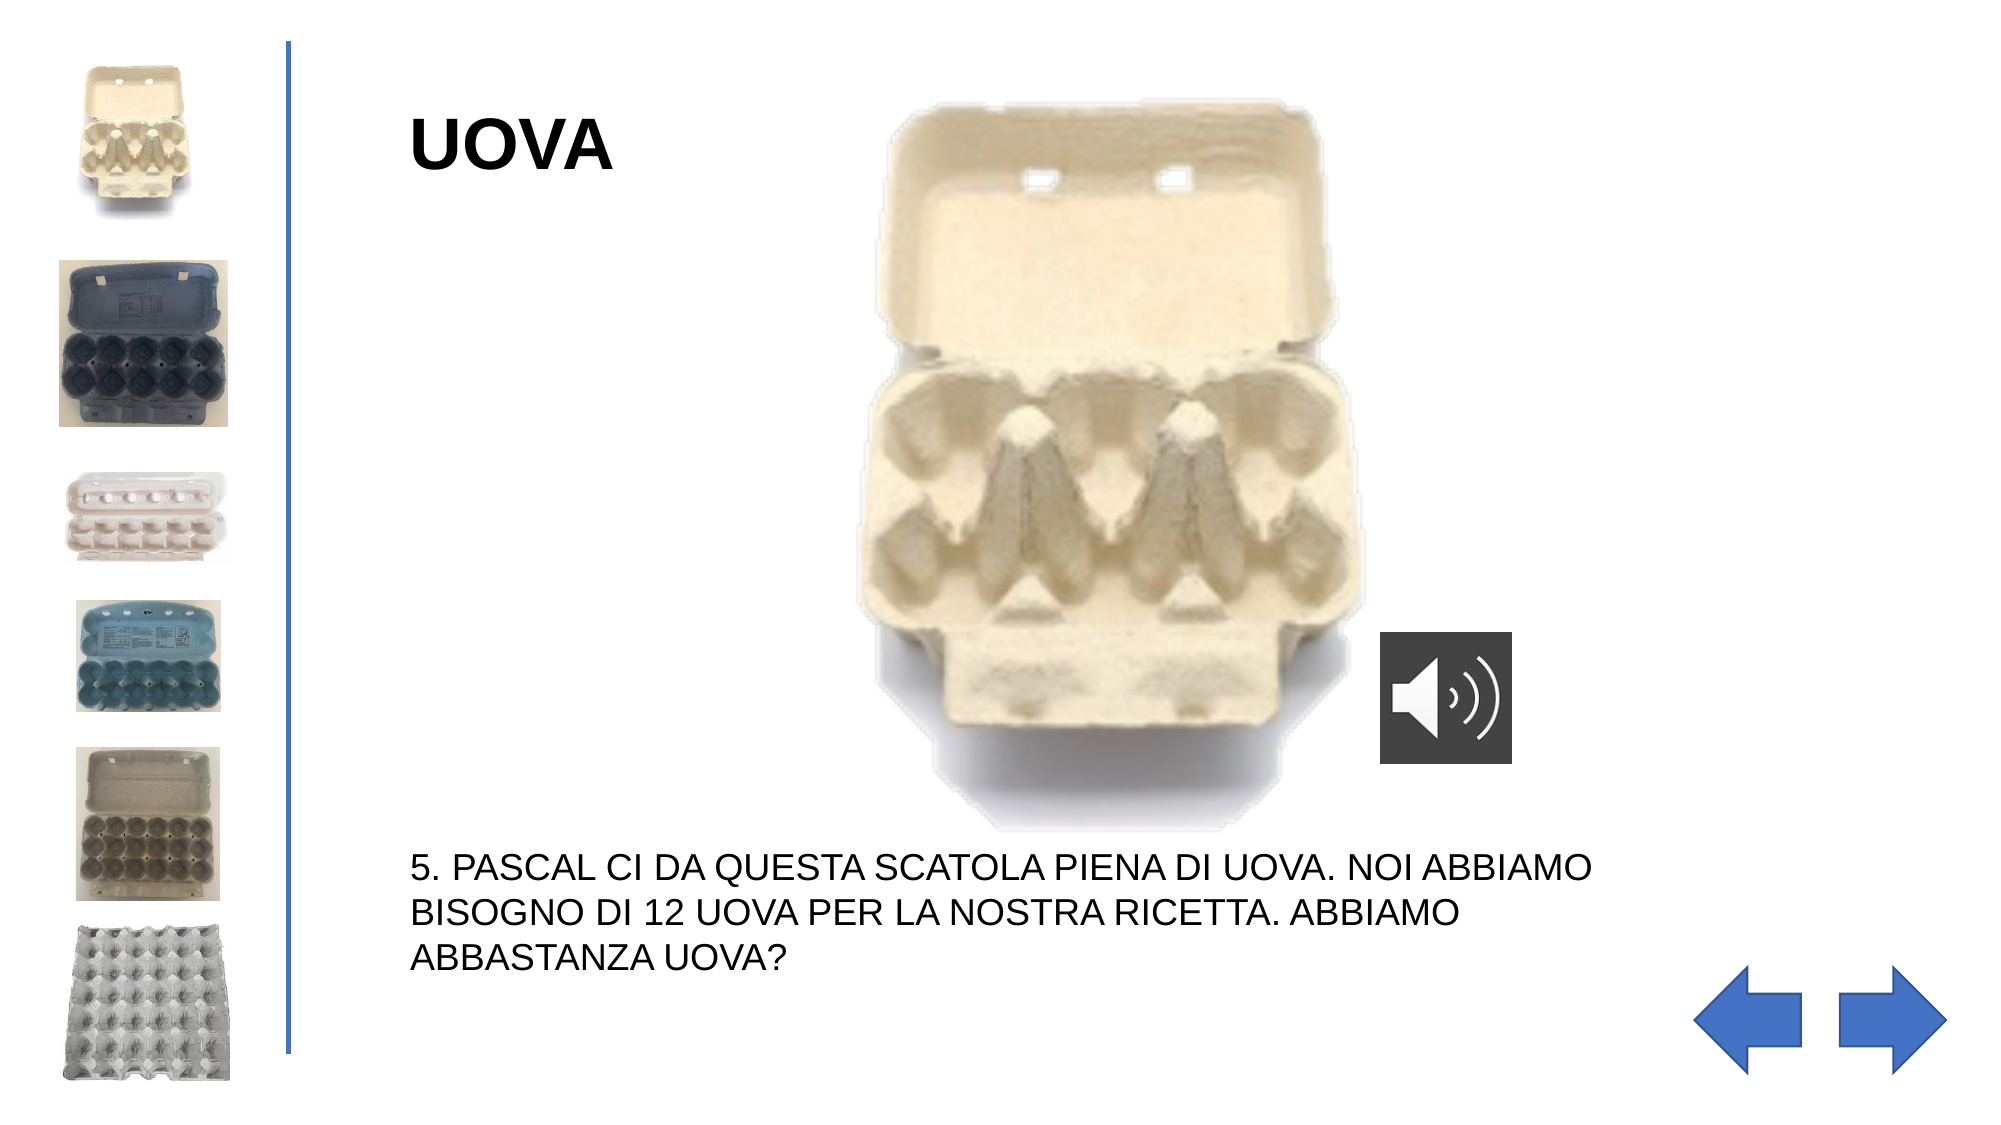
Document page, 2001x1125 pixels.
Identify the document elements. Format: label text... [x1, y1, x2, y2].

text_box [1838, 964, 1948, 1076]
picture [70, 747, 225, 901]
picture [60, 917, 230, 1092]
picture [794, 0, 1513, 968]
text_box 5. PASCAL CI DA QUESTA SCATOLA PIENA DI UOVA. NOI ABBIAMO BISOGNO DI 12 UOVA PER LA NOSTRA RICETTA. ABBIAMO ABBASTANZA UOVA? [395, 835, 1656, 1076]
picture [76, 600, 221, 712]
picture [64, 472, 233, 565]
text_box UOVA [394, 89, 631, 192]
text_box [1693, 964, 1802, 1076]
picture [59, 260, 228, 428]
picture [64, 33, 206, 249]
